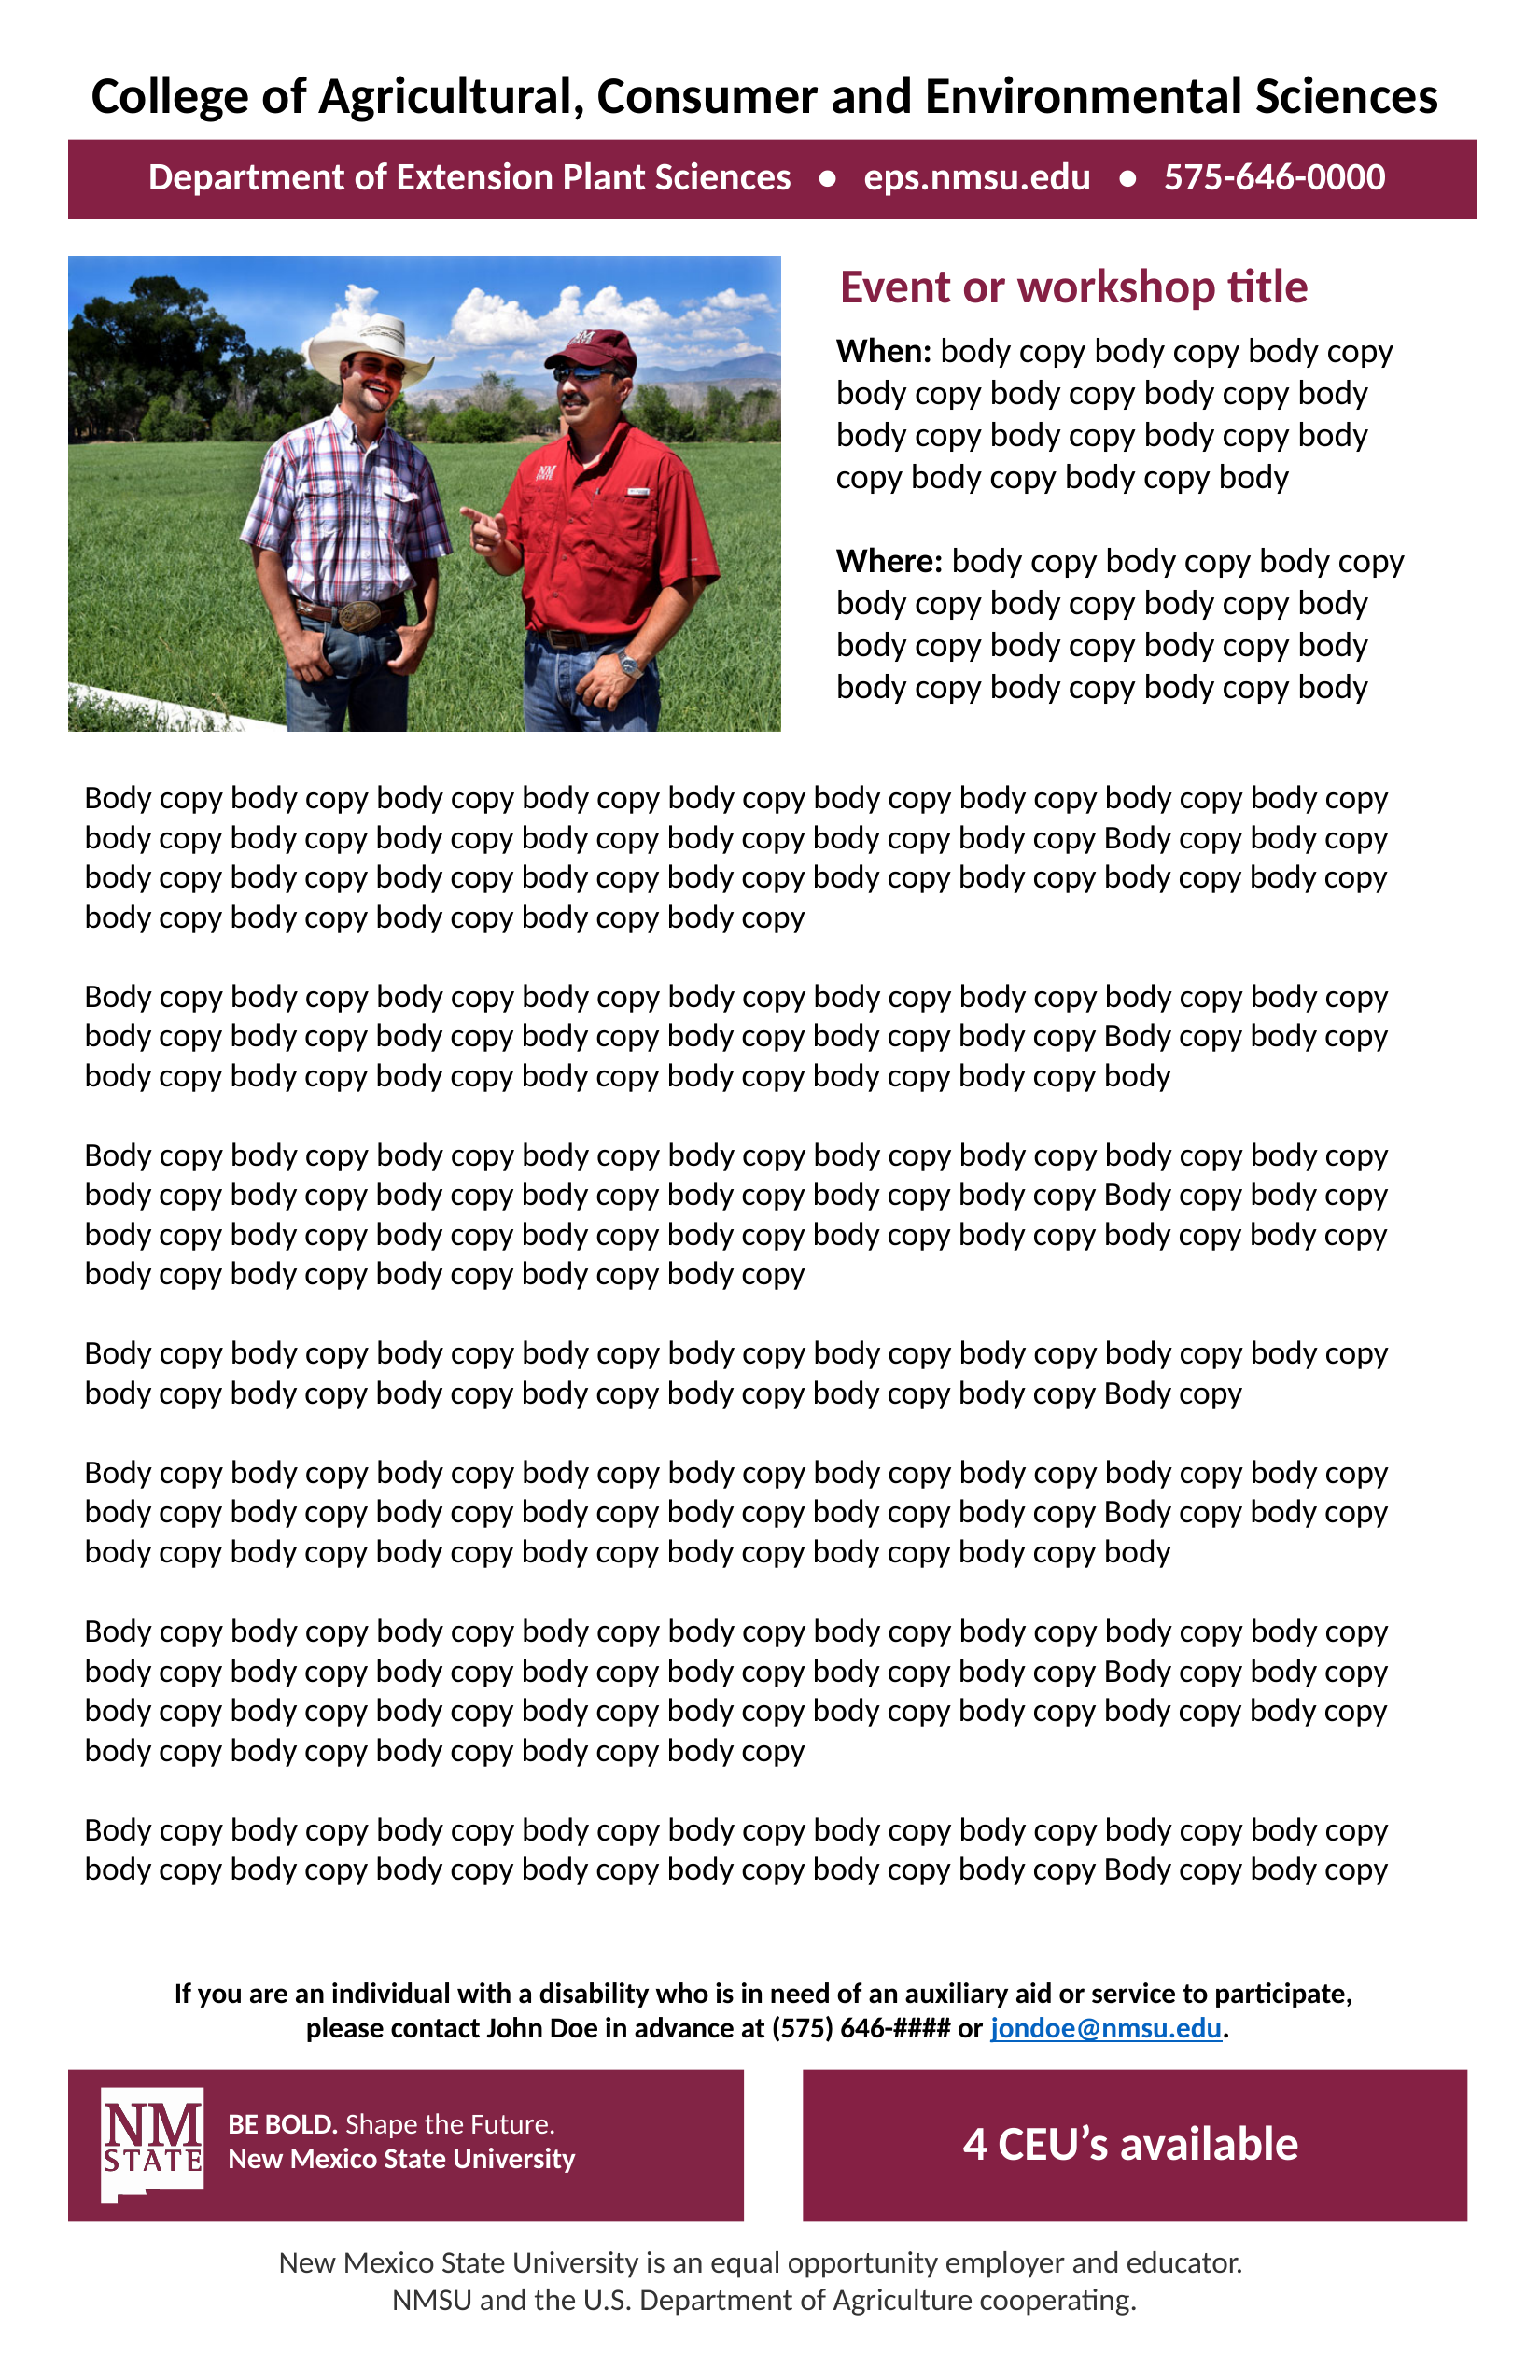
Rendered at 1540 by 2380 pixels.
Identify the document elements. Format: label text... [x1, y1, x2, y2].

text_box [68, 139, 1477, 219]
text_box [803, 2069, 1468, 2222]
text_box BE BOLD. Shape the Future. New Mexico State University [218, 2097, 722, 2179]
text_box If you are an individual with a disability who is in need of an auxiliary aid or service to participate, please contact John Doe in advance at (575) 646-#### or jondoe@nmsu.edu. [68, 1967, 1468, 2051]
picture [86, 2072, 218, 2218]
text_box Department of Extension Plant Sciences • eps.nmsu.edu • 575-646-0000 [68, 144, 1468, 205]
text_box Event or workshop title [826, 246, 1468, 320]
picture [68, 256, 781, 732]
text_box Body copy body copy body copy body copy body copy body copy body copy body copy body copy body copy body copy body copy body copy body copy body copy body copy Body copy body copy body copy body copy body copy body copy body copy body copy body copy body copy body copy body copy body copy body copy body copy body copy Body copy body copy body copy body copy body copy body copy body copy body copy body copy body copy body copy body copy body copy body copy body copy body copy Body copy body copy body copy body copy body copy body copy body copy body copy body copy body Body copy body copy body copy body copy body copy body copy body copy body copy body copy body copy body copy body copy body copy body copy body copy body copy Body copy body copy body copy body copy body copy body copy body copy body copy body copy body copy body copy body copy body copy body copy body copy body copy Body copy body copy body copy body copy body copy body copy body copy body copy body copy body copy body copy body copy body copy body copy body copy body copy Body copy Body copy body copy body copy body copy body copy body copy body copy body copy body copy body copy body copy body copy body copy body copy body copy body copy Body copy body copy body copy body copy body copy body copy body copy body copy body copy body Body copy body copy body copy body copy body copy body copy body copy body copy body copy body copy body copy body copy body copy body copy body copy body copy Body copy body copy body copy body copy body copy body copy body copy body copy body copy body copy body copy body copy body copy body copy body copy body copy Body copy body copy body copy body copy body copy body copy body copy body copy body copy body copy body copy body copy body copy body copy body copy body copy Body copy body copy [70, 768, 1468, 1929]
text_box 4 CEU’s available [871, 2105, 1392, 2177]
text_box New Mexico State University is an equal opportunity employer and educator. NMSU and the U.S. Department of Agriculture cooperating. [53, 2234, 1477, 2332]
text_box [68, 2069, 745, 2222]
text_box When: body copy body copy body copy body copy body copy body copy body body copy body copy body copy body copy body copy body copy body Where: body copy body copy body copy body copy body copy body copy body body copy body copy body copy body body copy body copy body copy body [822, 320, 1449, 712]
text_box College of Agricultural, Consumer and Environmental Sciences [53, 53, 1477, 131]
